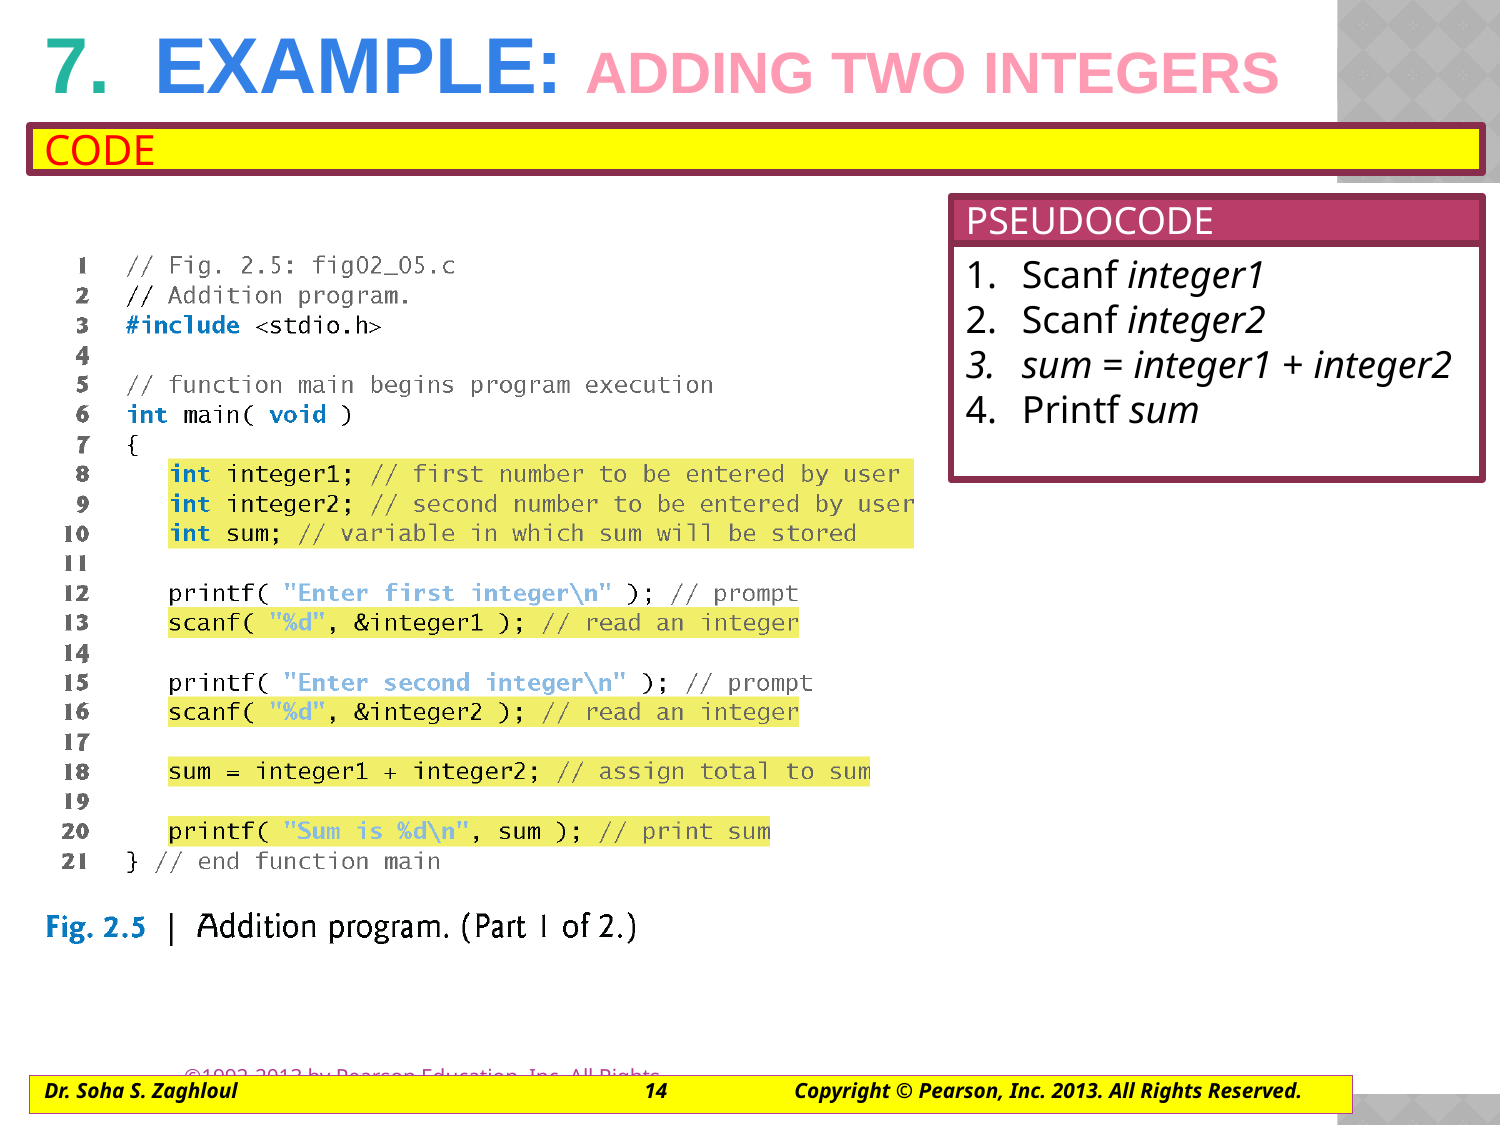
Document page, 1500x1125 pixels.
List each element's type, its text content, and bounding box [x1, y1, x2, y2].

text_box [950, 195, 1483, 481]
text_box CODE [26, 122, 1486, 175]
text_box 16. A SAMPLE PROGRAM: Relationship between two numbers [27, 126, 1485, 134]
picture [0, 182, 1500, 1095]
text_box 7. eXAMPLE: Adding Two Integers [29, 7, 1447, 122]
text_box Dr. Soha S. Zaghloul 14 Copyright © Pearson, Inc. 2013. All Rights Reserved. [29, 1102, 1353, 1114]
